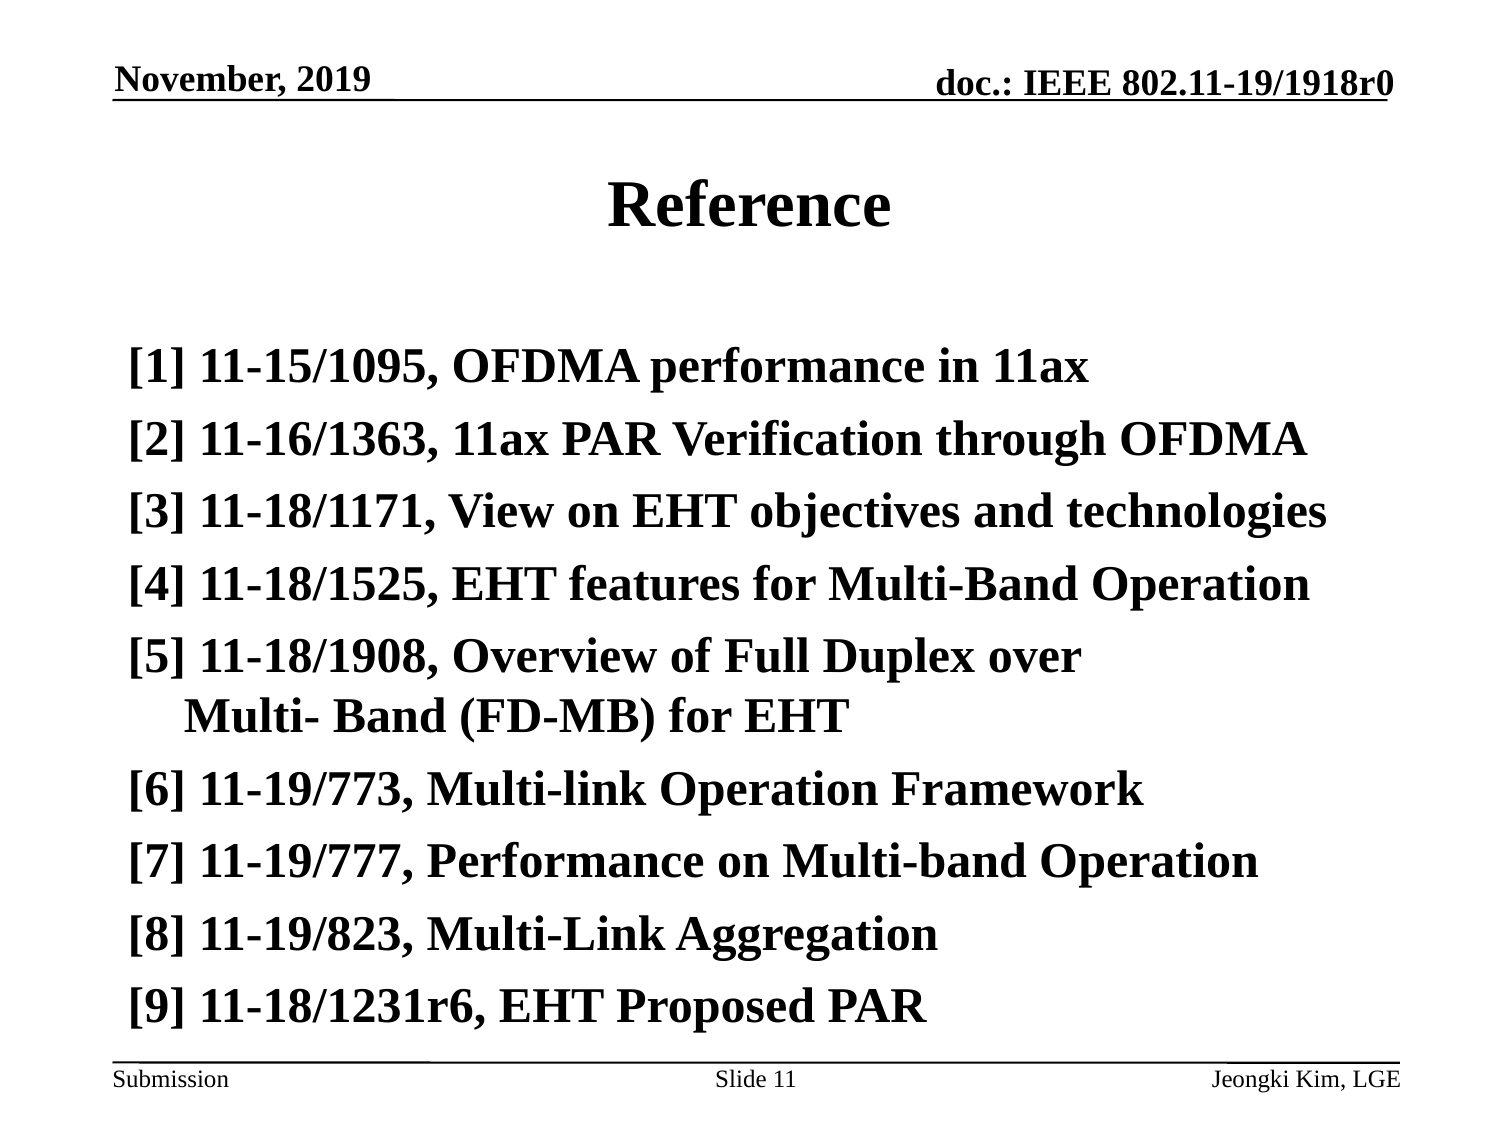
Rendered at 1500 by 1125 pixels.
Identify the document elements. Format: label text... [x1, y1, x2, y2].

title Reference [112, 112, 1388, 288]
slide_number Slide 11 [712, 1061, 800, 1123]
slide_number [114, 54, 423, 100]
list [1] 11-15/1095, OFDMA performance in 11ax [2] 11-16/1363, 11ax PAR Verification through OFDMA [3] 11-18/1171, View on EHT objectives and technologies [4] 11-18/1525, EHT features for Multi-Band Operation [5] 11-18/1908, Overview of Full Duplex over Multi- Band (FD-MB) for EHT [6] 11-19/773, Multi-link Operation Framework [7] 11-19/777, Performance on Multi-band Operation [8] 11-19/823, Multi-Link Aggregation [9] 11-18/1231r6, EHT Proposed PAR [112, 324, 1388, 1000]
footer Jeongki Kim, LGE [878, 1061, 1402, 1093]
